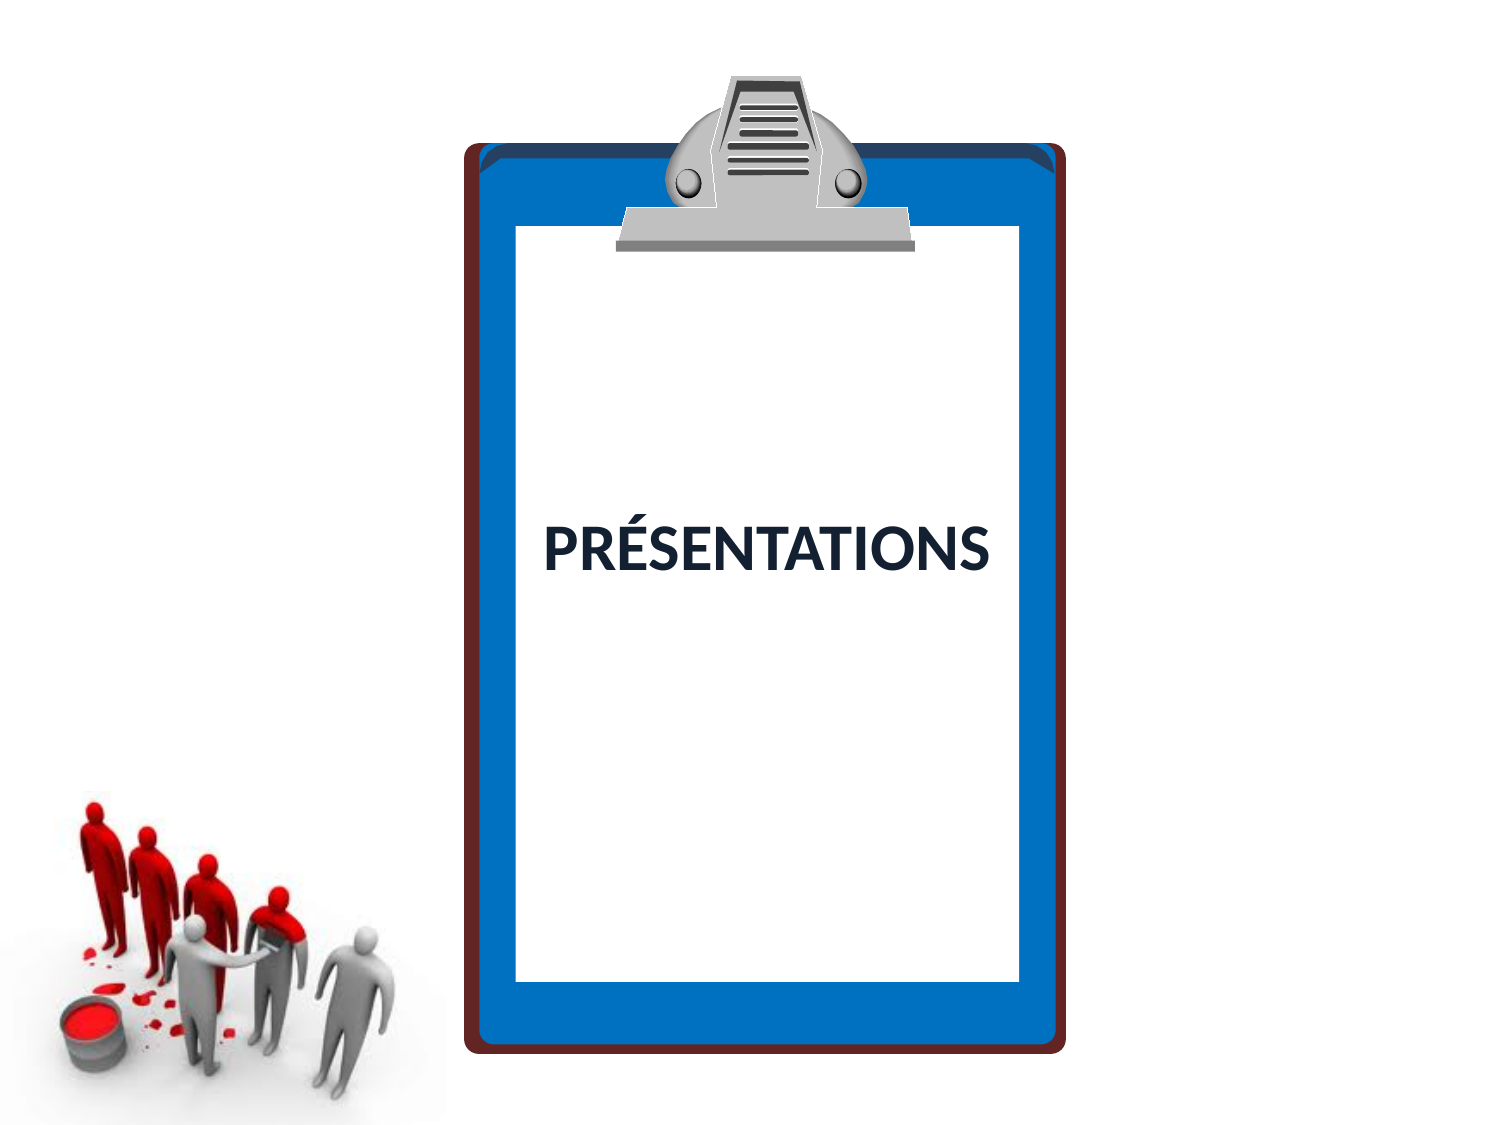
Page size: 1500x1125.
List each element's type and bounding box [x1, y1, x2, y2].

picture [0, 790, 446, 1125]
text_box [463, 74, 1067, 1056]
